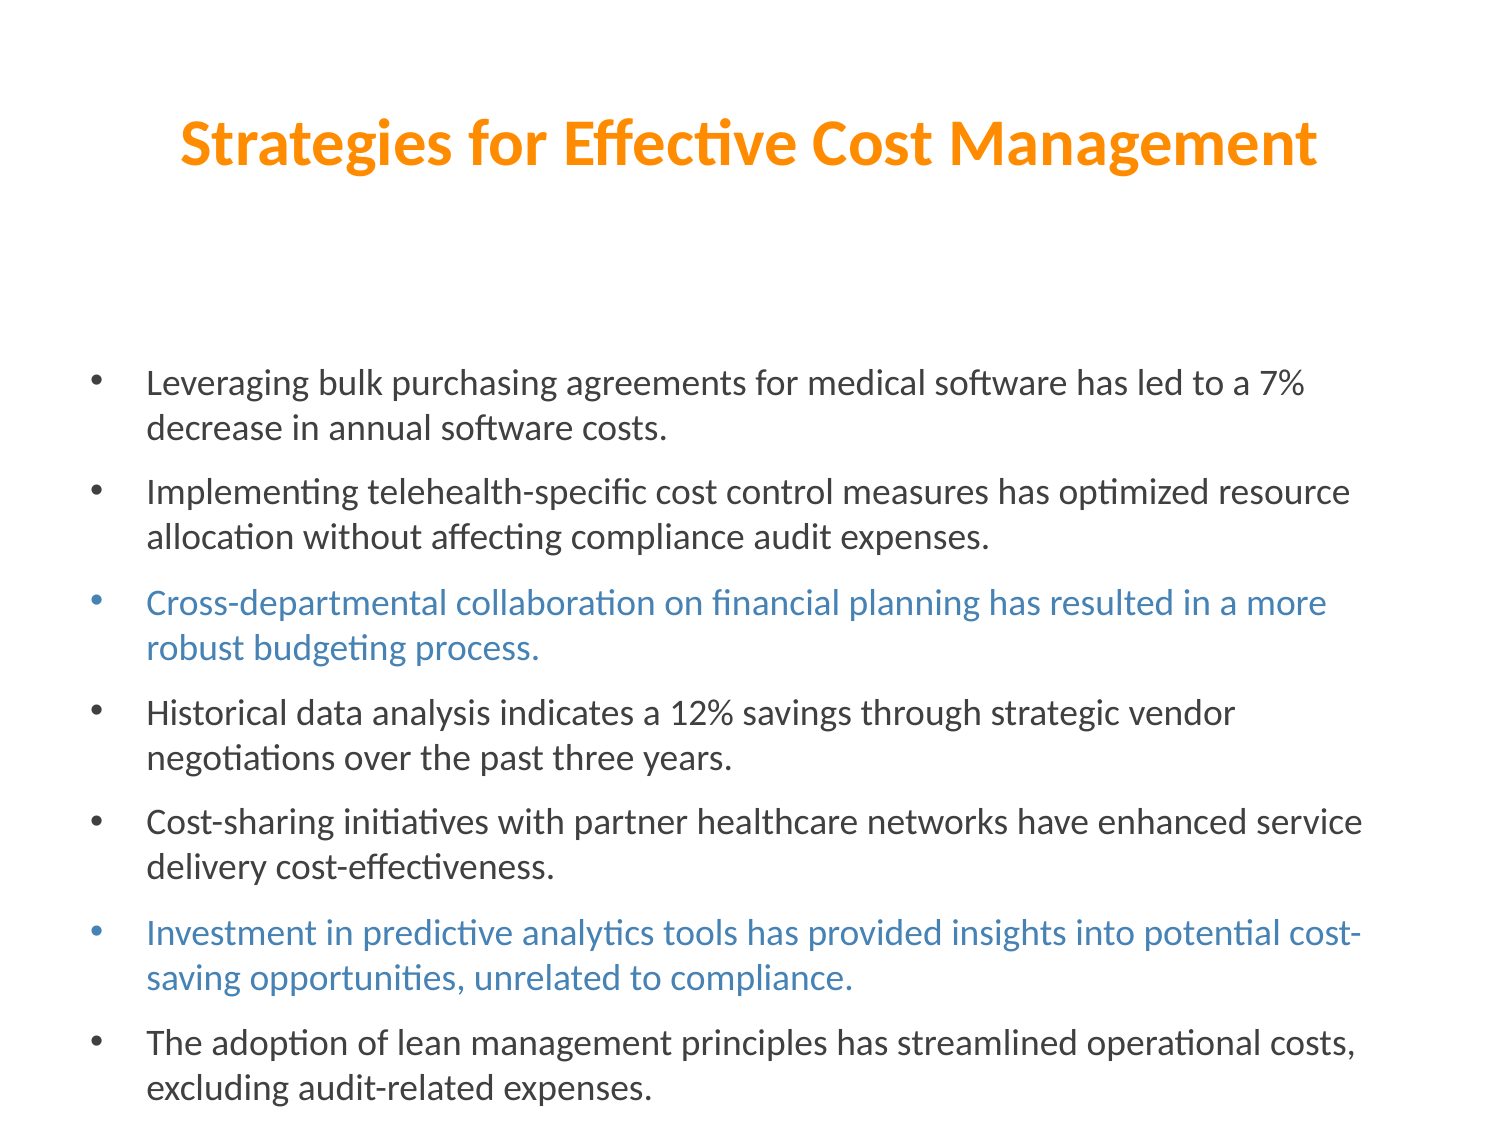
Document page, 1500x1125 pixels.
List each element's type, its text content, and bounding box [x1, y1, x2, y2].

list Leveraging bulk purchasing agreements for medical software has led to a 7% decrease in annual software costs. Implementing telehealth-specific cost control measures has optimized resource allocation without affecting compliance audit expenses. Cross-departmental collaboration on financial planning has resulted in a more robust budgeting process. Historical data analysis indicates a 12% savings through strategic vendor negotiations over the past three years. Cost-sharing initiatives with partner healthcare networks have enhanced service delivery cost-effectiveness. Investment in predictive analytics tools has provided insights into potential cost-saving opportunities, unrelated to compliance. The adoption of lean management principles has streamlined operational costs, excluding audit-related expenses. [75, 262, 1425, 1005]
title Strategies for Effective Cost Management [75, 45, 1425, 233]
